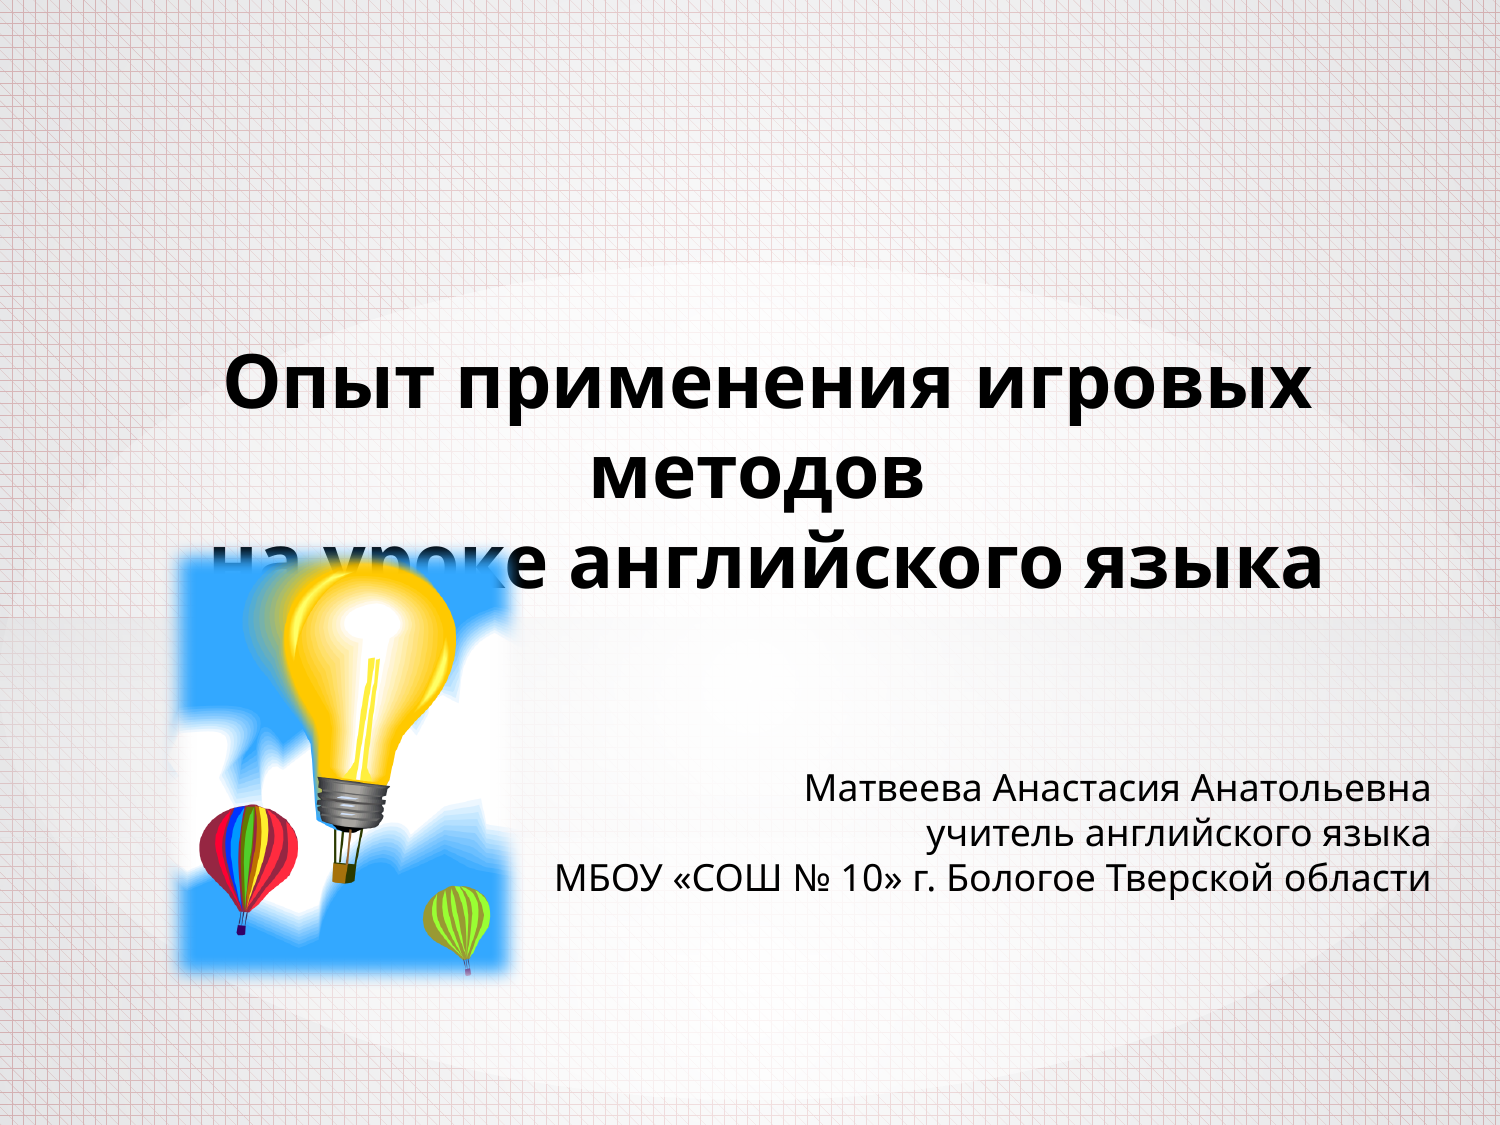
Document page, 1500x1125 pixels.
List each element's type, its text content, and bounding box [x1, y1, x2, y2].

picture [159, 538, 526, 990]
text_box Опыт применения игровых методов на уроке английского языка Матвеева Анастасия Анатольевна учитель английского языка МБОУ «СОШ № 10» г. Бологое Тверской области [88, 326, 1447, 906]
